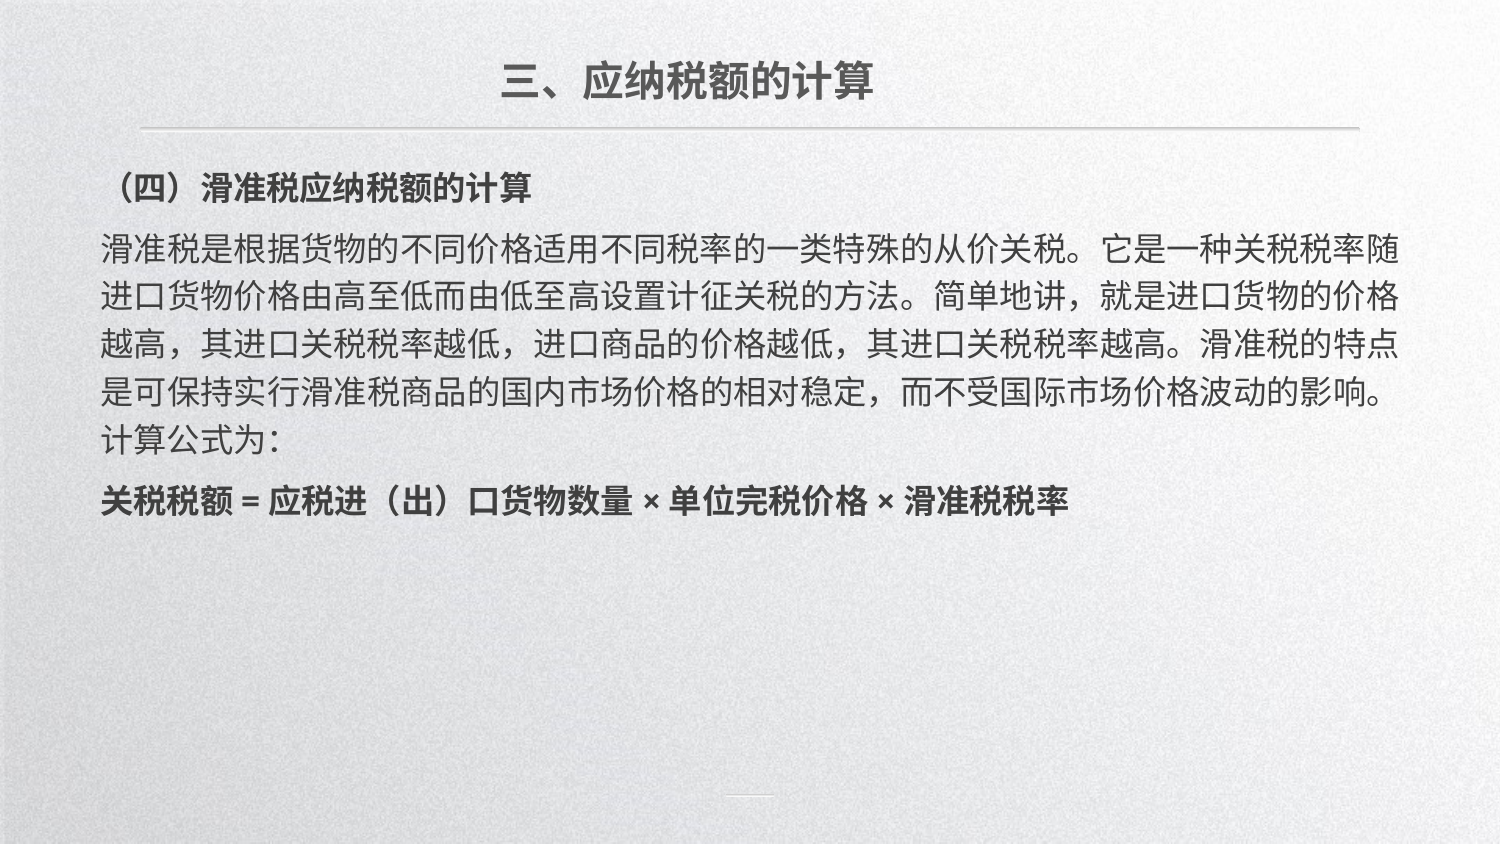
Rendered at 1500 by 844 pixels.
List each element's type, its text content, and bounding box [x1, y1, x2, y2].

text_box 三、应纳税额的计算 [337, 49, 1038, 111]
text_box （四）滑准税应纳税额的计算 滑准税是根据货物的不同价格适用不同税率的一类特殊的从价关税。它是一种关税税率随进口货物价格由高至低而由低至高设置计征关税的方法。简单地讲，就是进口货物的价格越高，其进口关税税率越低，进口商品的价格越低，其进口关税税率越高。滑准税的特点是可保持实行滑准税商品的国内市场价格的相对稳定，而不受国际市场价格波动的影响。计算公式为： 关税税额=应税进（出）口货物数量×单位完税价格×滑准税税率 [100, 159, 1400, 520]
picture [0, 0, 1500, 844]
